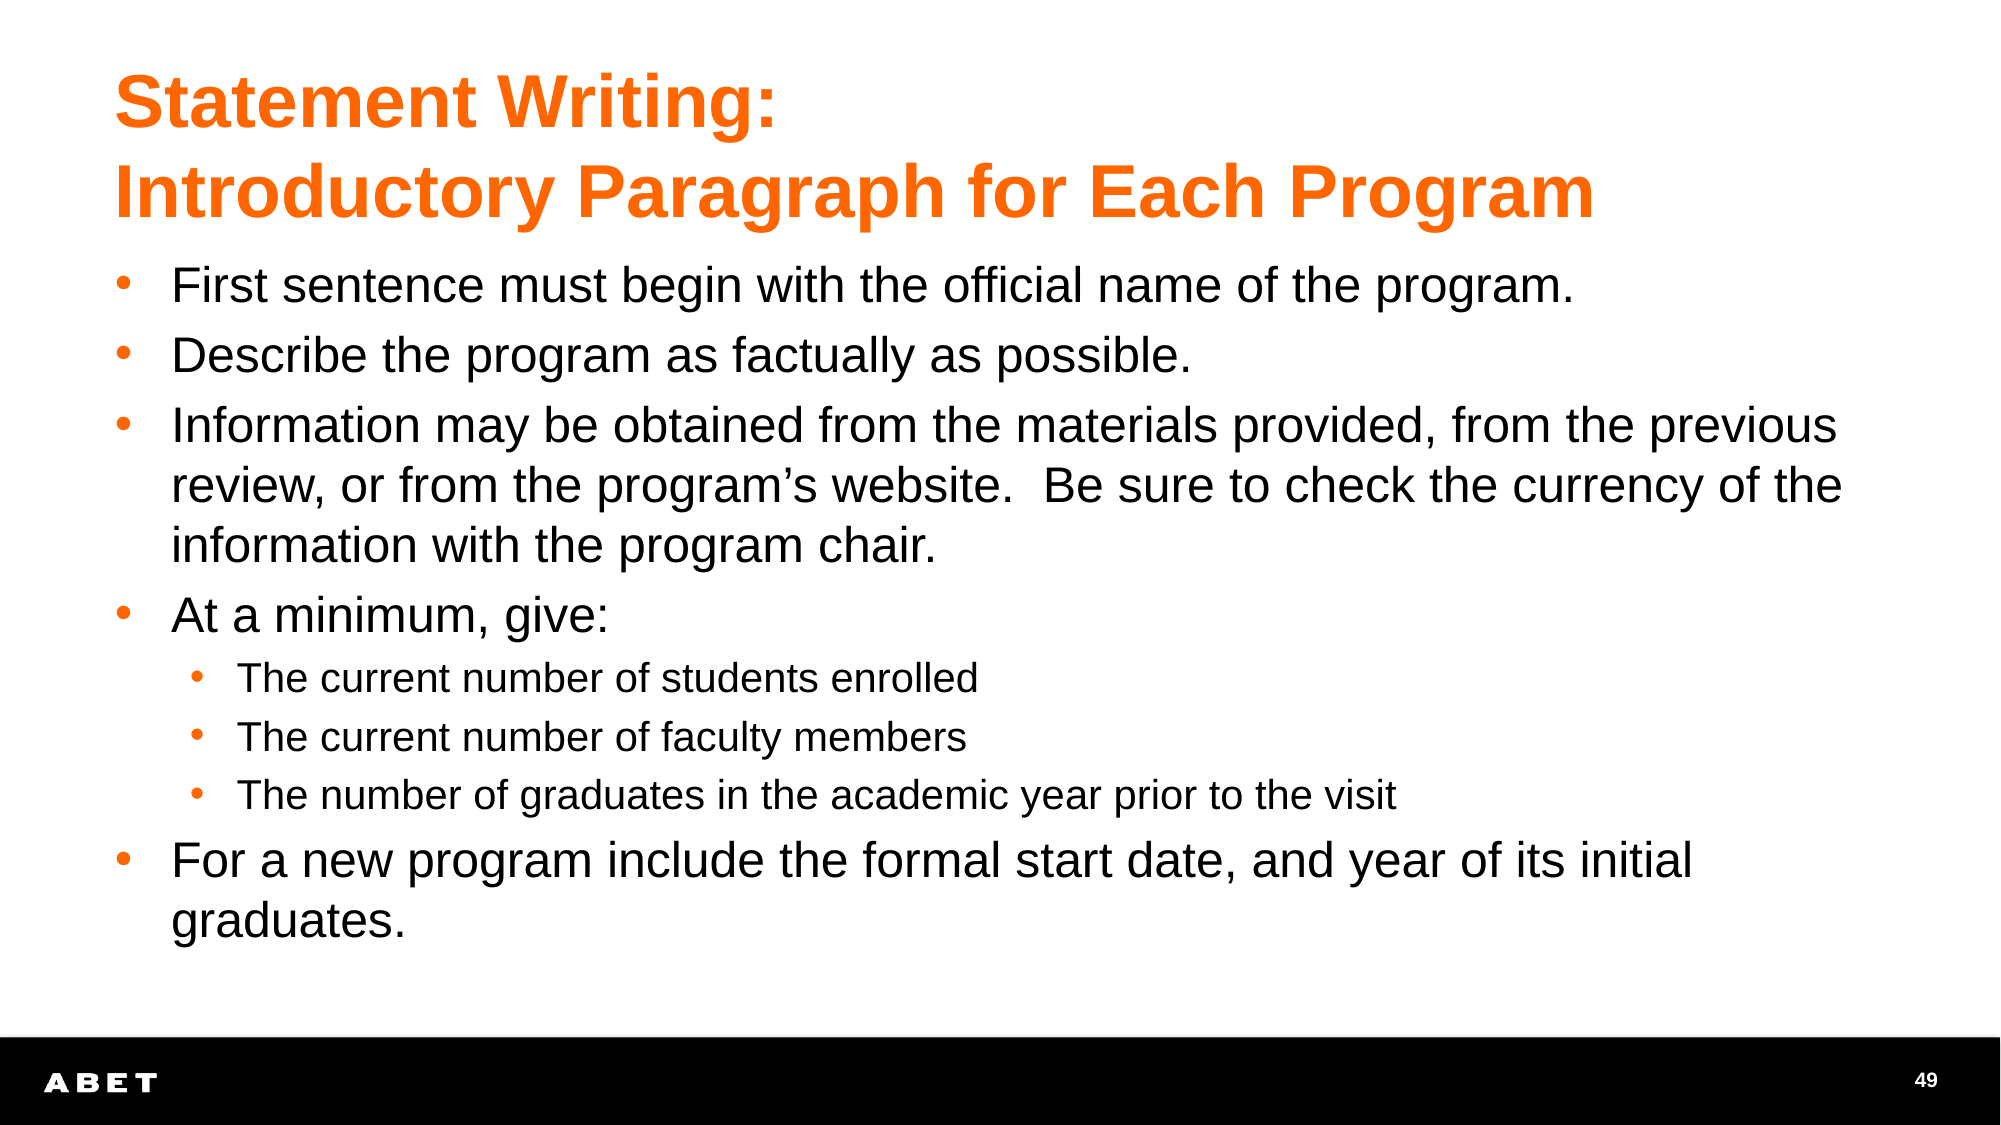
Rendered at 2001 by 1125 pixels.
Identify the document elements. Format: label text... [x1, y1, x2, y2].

title Statement Writing: Introductory Paragraph for Each Program [99, 45, 1900, 176]
picture [16, 1052, 184, 1113]
list First sentence must begin with the official name of the program. Describe the program as factually as possible. Information may be obtained from the materials provided, from the previous review, or from the program’s website. Be sure to check the currency of the information with the program chair. At a minimum, give: The current number of students enrolled The current number of faculty members The number of graduates in the academic year prior to the visit For a new program include the formal start date, and year of its initial graduates. [99, 245, 1923, 1031]
